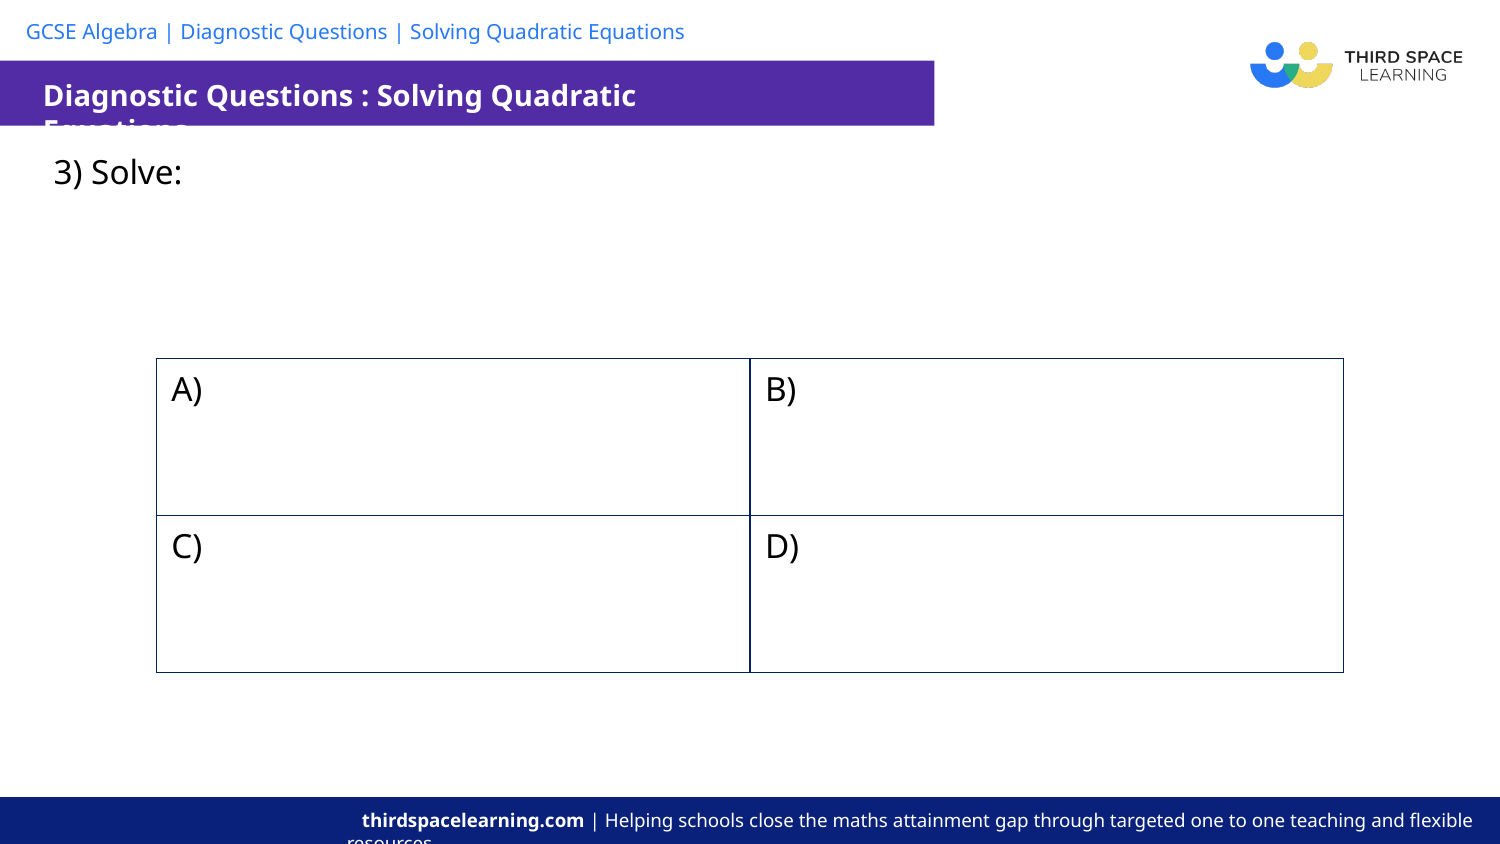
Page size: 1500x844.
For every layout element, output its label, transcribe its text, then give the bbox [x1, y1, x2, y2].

picture [1250, 33, 1465, 99]
text_box Diagnostic Questions : Solving Quadratic Equations [27, 61, 778, 141]
